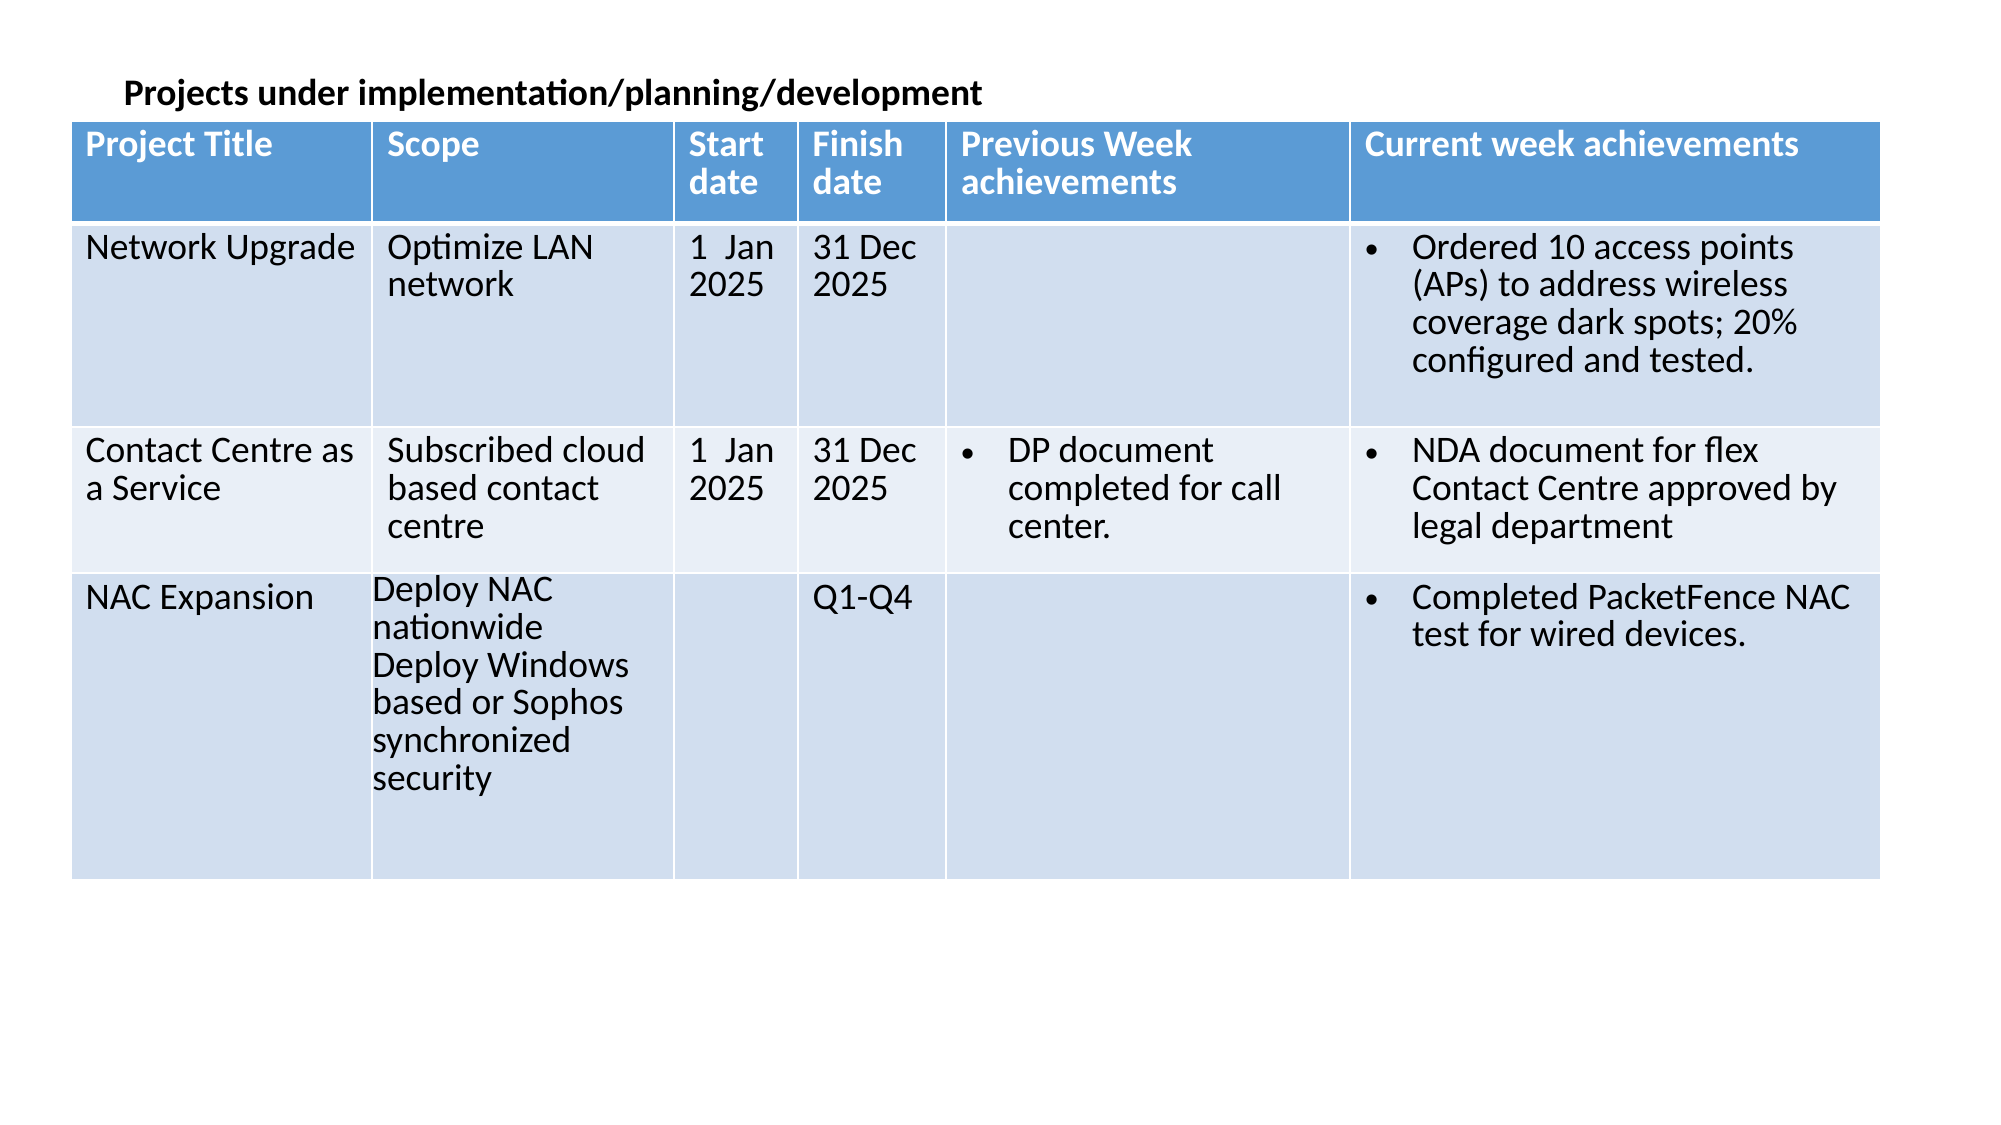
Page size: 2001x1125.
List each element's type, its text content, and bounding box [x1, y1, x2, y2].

table_header Project Title [72, 122, 371, 221]
table_cell DP document completed for call center. [947, 428, 1349, 572]
table_cell Network Upgrade [72, 226, 371, 426]
table_cell Ordered 10 access points (APs) to address wireless coverage dark spots; 20% configured and tested. [1351, 226, 1880, 426]
table_cell Subscribed cloud based contact centre [373, 428, 673, 572]
table_header Current week achievements [1351, 122, 1880, 221]
table_cell Optimize LAN network [373, 226, 673, 426]
table_cell Contact Centre as a Service [72, 428, 371, 572]
table_header Finish date [799, 122, 945, 221]
table_cell 1 Jan 2025 [675, 226, 797, 426]
table_cell Completed PacketFence NAC test for wired devices. [1351, 574, 1880, 879]
table_cell NAC Expansion [72, 574, 371, 879]
text_box Projects under implementation/planning/development [109, 60, 1119, 121]
table_cell [947, 574, 1349, 879]
table_cell [675, 574, 797, 879]
table_cell [947, 226, 1349, 426]
table_cell Q1-Q4 [799, 574, 945, 879]
table_header Start date [675, 122, 797, 221]
table_cell NDA document for flex Contact Centre approved by legal department [1351, 428, 1880, 572]
table_header Previous Week achievements [947, 122, 1349, 221]
table_cell 31 Dec 2025 [799, 226, 945, 426]
table_cell Deploy NAC nationwide Deploy Windows based or Sophos synchronized security [373, 574, 673, 879]
table_cell 31 Dec 2025 [799, 428, 945, 572]
table_cell 1 Jan 2025 [675, 428, 797, 572]
table_header Scope [373, 122, 673, 221]
